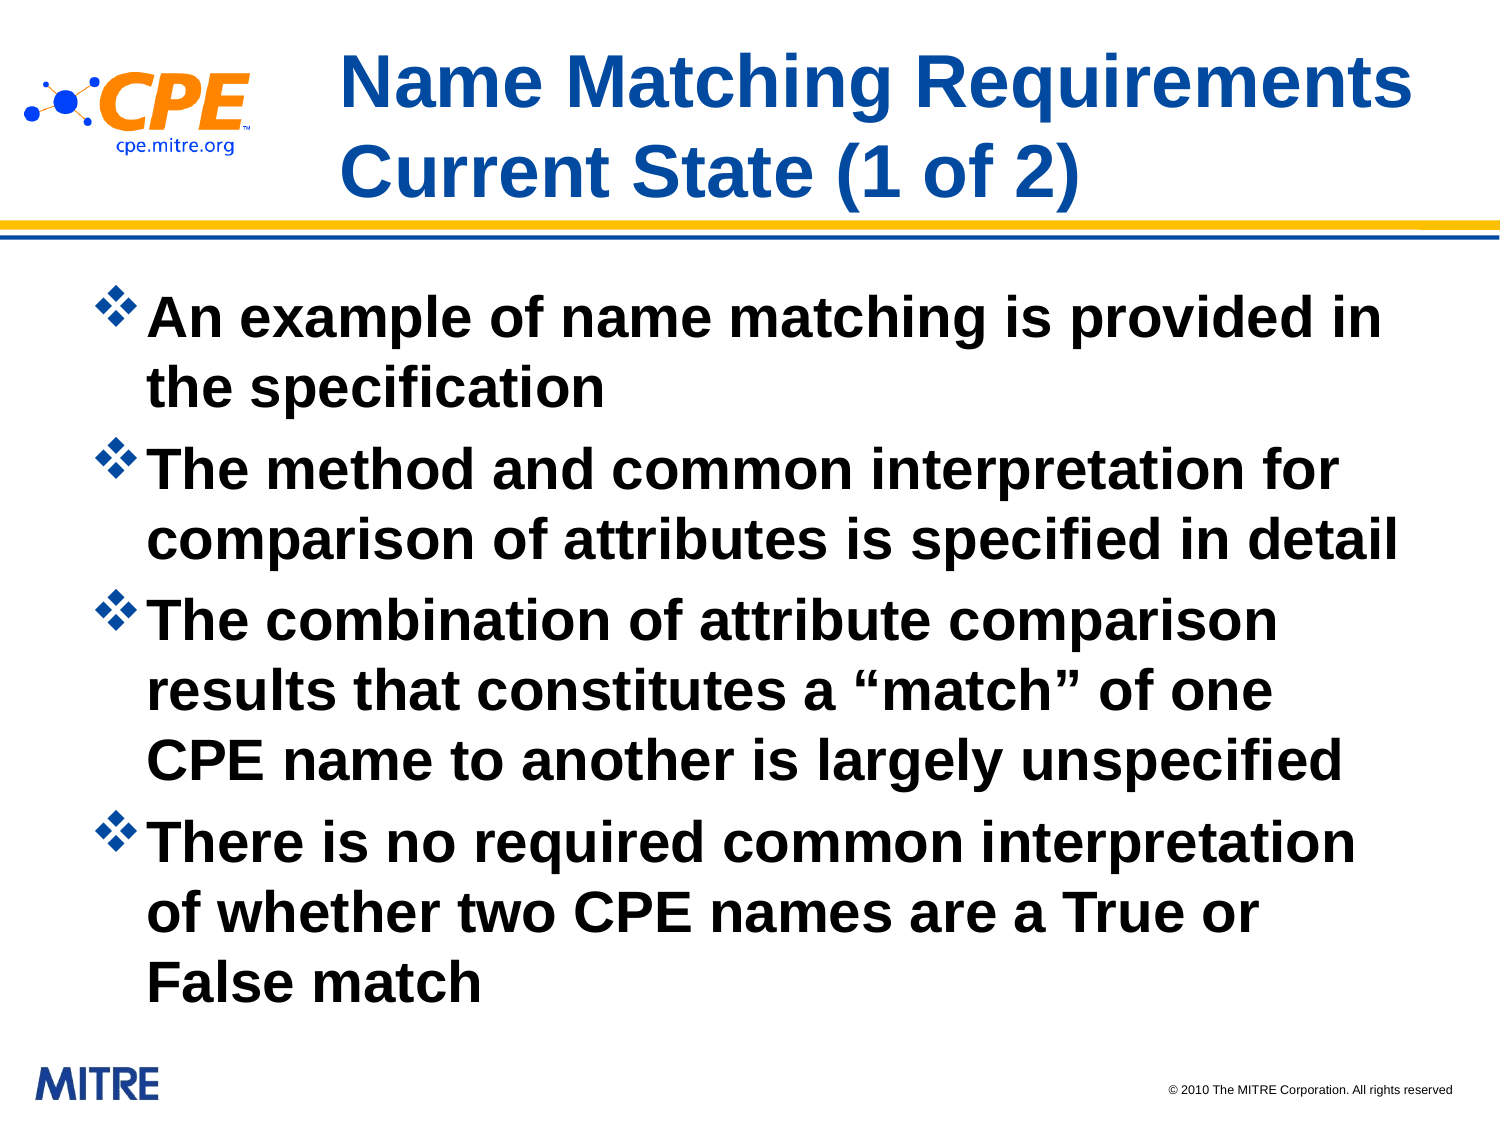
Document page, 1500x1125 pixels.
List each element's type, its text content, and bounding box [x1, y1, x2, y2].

list An example of name matching is provided in the specification The method and common interpretation for comparison of attributes is specified in detail The combination of attribute comparison results that constitutes a “match” of one CPE name to another is largely unspecified There is no required common interpretation of whether two CPE names are a True or False match [74, 271, 1426, 990]
picture [30, 1064, 163, 1106]
title Name Matching Requirements Current State (1 of 2) [324, 44, 1438, 201]
picture [24, 72, 250, 156]
